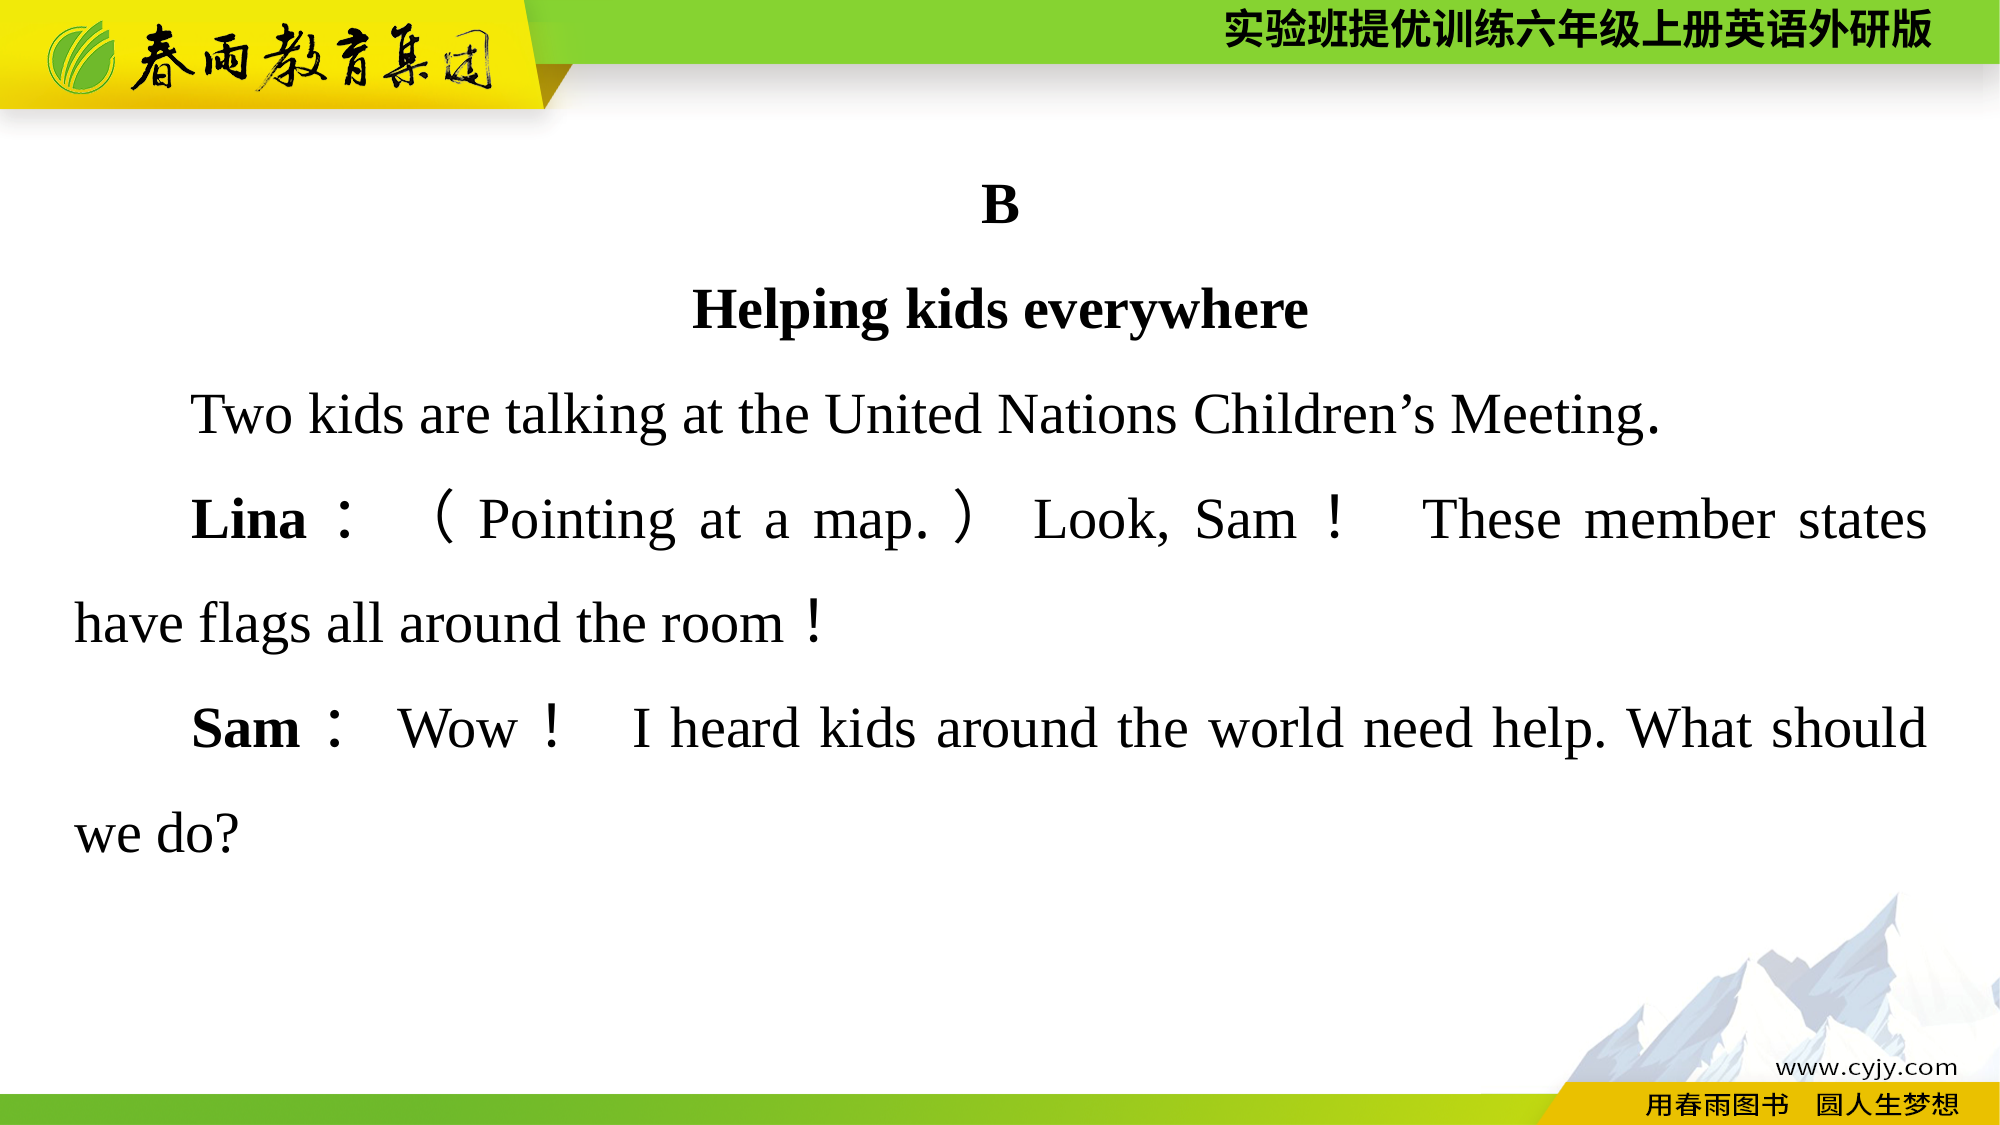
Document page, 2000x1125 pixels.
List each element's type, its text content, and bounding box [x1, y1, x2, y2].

list B Helping kids everywhere Two kids are talking at the United Nations Children’s Meeting. Lina：（Pointing at a map.）Look, Sam！ These member states have flags all around the room！ Sam：Wow！ I heard kids around the world need help. What should we do? [59, 122, 1944, 880]
picture [0, 0, 2000, 1125]
